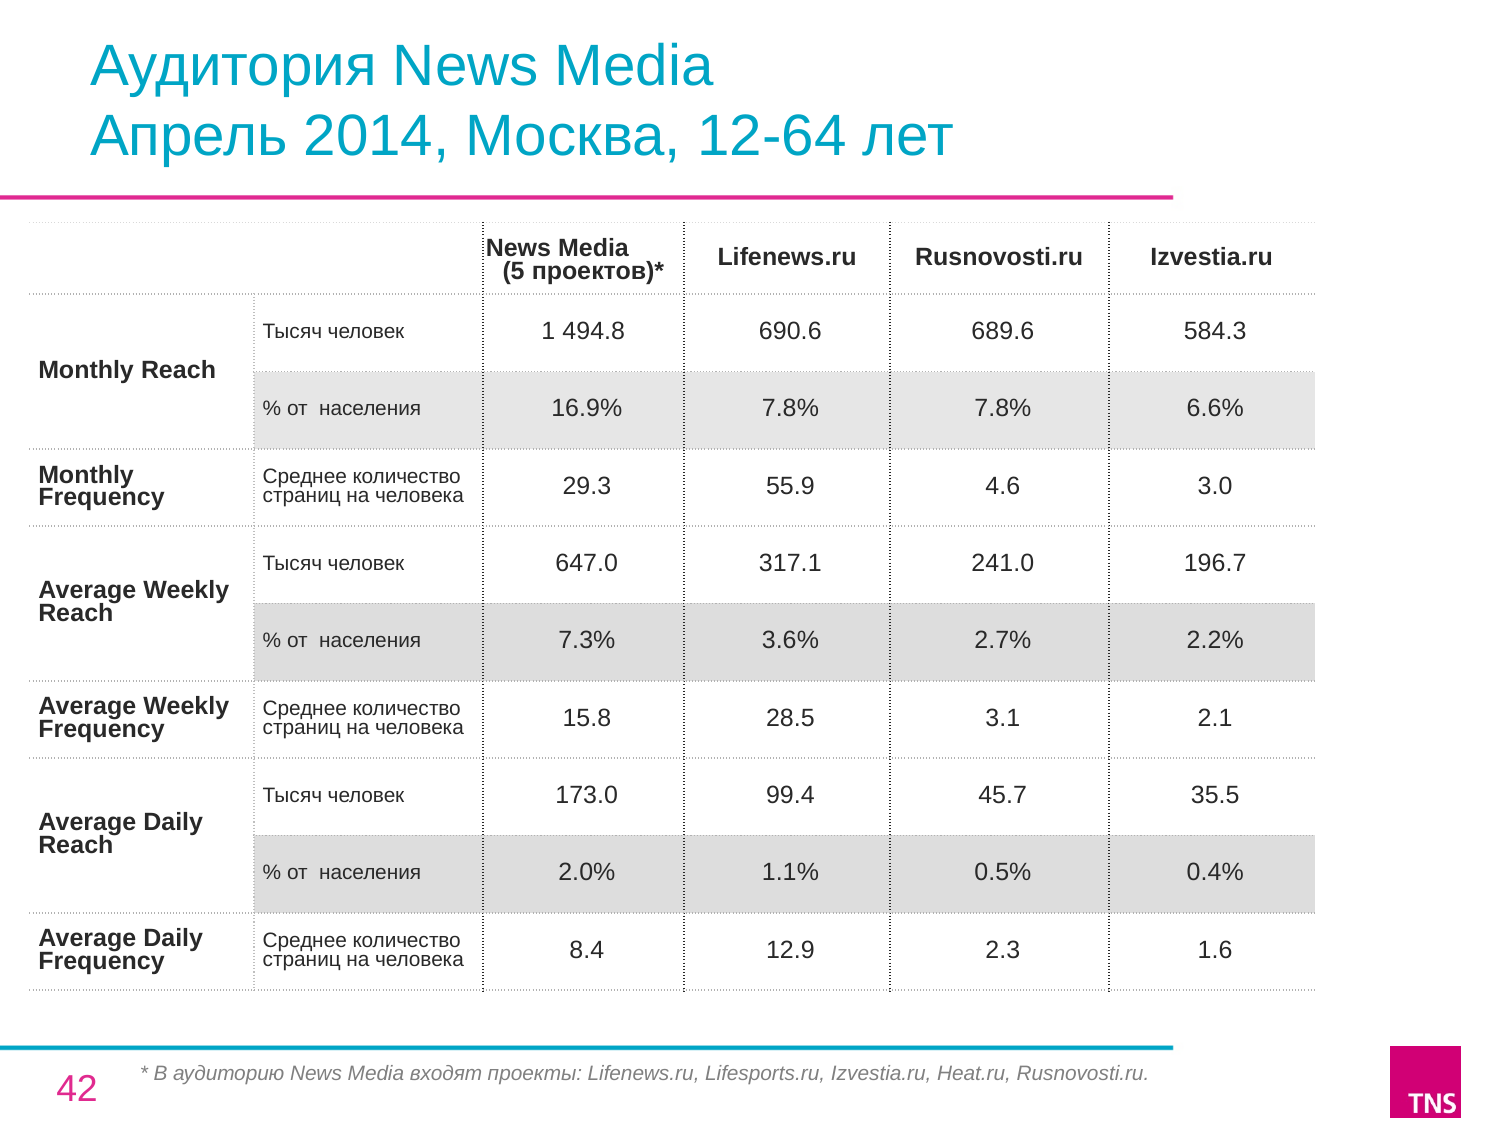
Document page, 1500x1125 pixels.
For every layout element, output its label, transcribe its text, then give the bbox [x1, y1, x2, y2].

table_cell 647.0 [483, 526, 684, 603]
table_cell 16.9% [483, 372, 684, 449]
table_cell 241.0 [890, 526, 1109, 603]
table_cell 29.3 [483, 449, 684, 526]
table_cell 7.8% [890, 372, 1109, 449]
table_cell 7.3% [483, 603, 684, 681]
table_cell Среднее количество страниц на человека [254, 913, 483, 990]
table_cell 317.1 [684, 526, 890, 603]
table_cell 4.6 [890, 449, 1109, 526]
table_cell 35.5 [1109, 758, 1315, 835]
table_cell 3.1 [890, 681, 1109, 758]
table_cell 2.3 [890, 913, 1109, 990]
text_box * В аудиторию News Media входят проекты: Lifenews.ru, Lifesports.ru, Izvestia.ru, Heat.ru, Rusnovosti.ru. [124, 1052, 1463, 1092]
table_cell 2.1 [1109, 681, 1315, 758]
table_cell % от населения [254, 835, 483, 913]
table_cell 2.0% [483, 835, 684, 913]
table_cell 0.4% [1109, 835, 1315, 913]
table_cell Average Daily Frequency [29, 913, 254, 990]
table_cell 1 494.8 [483, 294, 684, 372]
table_cell 55.9 [684, 449, 890, 526]
table_cell Среднее количество страниц на человека [254, 449, 483, 526]
table_cell 2.7% [890, 603, 1109, 681]
table_cell 7.8% [684, 372, 890, 449]
table_header Rusnovosti.ru [890, 223, 1109, 294]
title Аудитория News Media Апрель 2014, Москва, 12-64 лет [74, 8, 1476, 187]
table_cell 28.5 [684, 681, 890, 758]
table_cell Monthly Frequency [29, 449, 254, 526]
table_cell 2.2% [1109, 603, 1315, 681]
table_cell Тысяч человек [254, 526, 483, 603]
table_cell 1.6 [1109, 913, 1315, 990]
table_cell 45.7 [890, 758, 1109, 835]
table_header Lifenews.ru [684, 223, 890, 294]
table_cell Monthly Reach [29, 294, 254, 449]
table_cell 12.9 [684, 913, 890, 990]
table_cell 8.4 [483, 913, 684, 990]
table_cell 0.5% [890, 835, 1109, 913]
table_cell 690.6 [684, 294, 890, 372]
table_cell 1.1% [684, 835, 890, 913]
table_cell % от населения [254, 372, 483, 449]
table_cell Тысяч человек [254, 294, 483, 372]
table_cell Average Daily Reach [29, 758, 254, 913]
slide_number 42 [40, 1055, 392, 1125]
table_cell 15.8 [483, 681, 684, 758]
table_cell 196.7 [1109, 526, 1315, 603]
table_header News Media (5 проектов)* [483, 223, 684, 294]
table_header [29, 223, 483, 294]
table_cell % от населения [254, 603, 483, 681]
table_cell Тысяч человек [254, 758, 483, 835]
table_cell 173.0 [483, 758, 684, 835]
table_cell 99.4 [684, 758, 890, 835]
table_cell 689.6 [890, 294, 1109, 372]
table_cell Average Weekly Reach [29, 526, 254, 681]
table_header Izvestia.ru [1109, 223, 1315, 294]
table_cell 584.3 [1109, 294, 1315, 372]
picture [0, 0, 1500, 1125]
table_cell 3.6% [684, 603, 890, 681]
table_cell 3.0 [1109, 449, 1315, 526]
table_cell Среднее количество страниц на человека [254, 681, 483, 758]
table_cell Average Weekly Frequency [29, 681, 254, 758]
table_cell 6.6% [1109, 372, 1315, 449]
